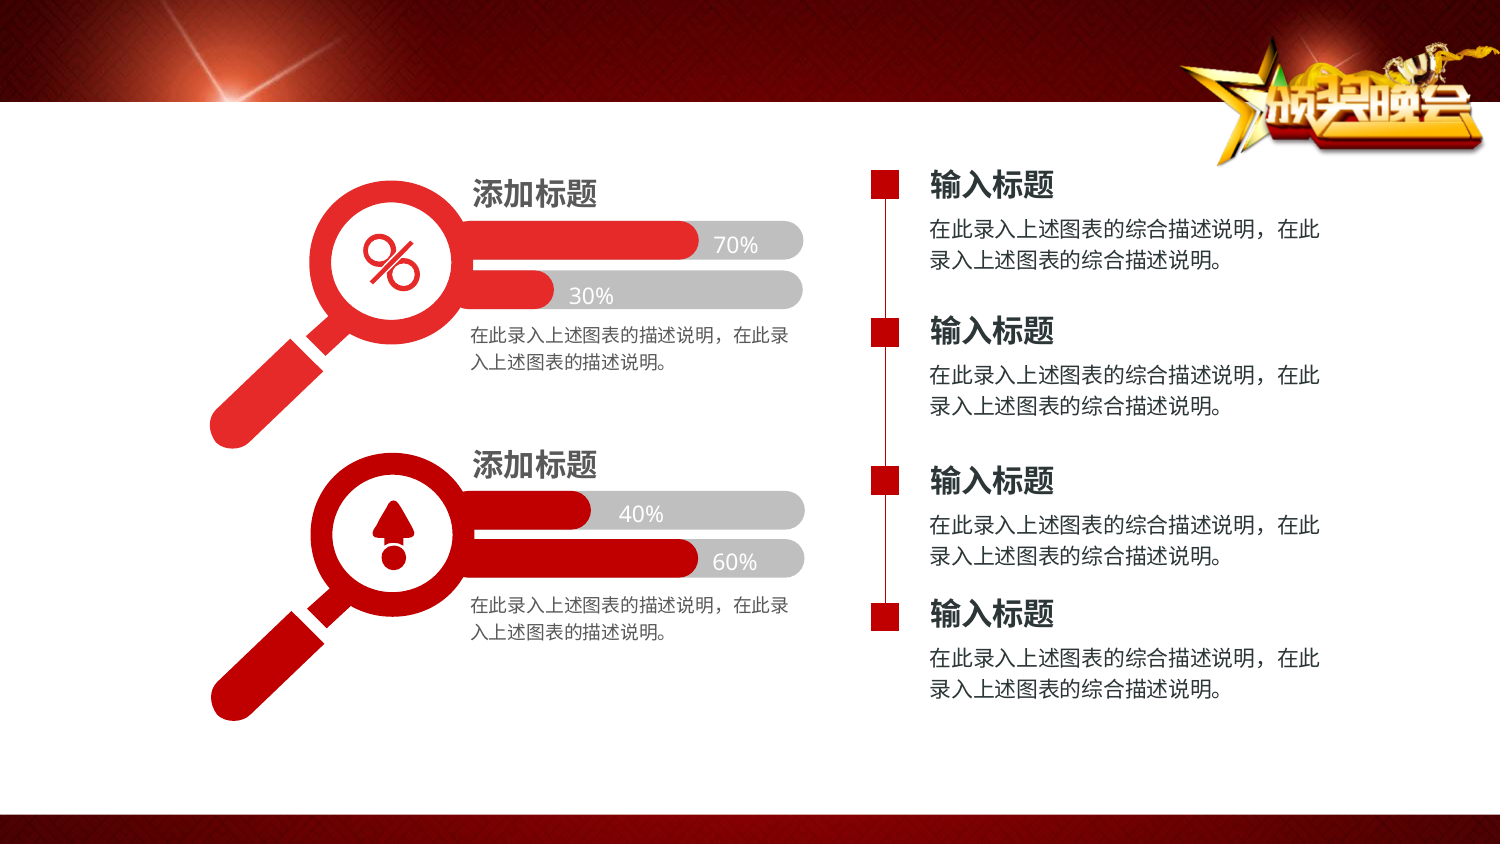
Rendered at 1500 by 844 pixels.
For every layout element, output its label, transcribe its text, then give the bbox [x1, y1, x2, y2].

text_box 输入标题 [918, 305, 1067, 350]
text_box [871, 466, 899, 495]
text_box 输入标题 [918, 456, 1067, 500]
picture [0, 0, 1500, 169]
text_box 输入标题 [918, 159, 1067, 204]
text_box 在此录入上述图表的描述说明，在此录入上述图表的描述说明。 [474, 313, 805, 380]
text_box 添加标题 [461, 439, 610, 486]
text_box [871, 603, 899, 631]
text_box 在此录入上述图表的综合描述说明，在此录入上述图表的综合描述说明。 [918, 500, 1344, 575]
text_box [871, 170, 899, 199]
text_box [871, 318, 899, 347]
text_box 在此录入上述图表的综合描述说明，在此录入上述图表的综合描述说明。 [918, 633, 1344, 708]
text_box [207, 180, 474, 451]
text_box 在此录入上述图表的综合描述说明，在此录入上述图表的综合描述说明。 [918, 204, 1344, 279]
text_box 输入标题 [918, 588, 1067, 633]
text_box 添加标题 [461, 168, 610, 217]
picture [0, 815, 1500, 844]
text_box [474, 217, 804, 267]
text_box 在此录入上述图表的描述说明，在此录入上述图表的描述说明。 [475, 583, 805, 649]
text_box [474, 268, 803, 317]
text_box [475, 486, 805, 534]
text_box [475, 534, 805, 583]
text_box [208, 452, 475, 723]
text_box 在此录入上述图表的综合描述说明，在此录入上述图表的综合描述说明。 [918, 350, 1344, 425]
